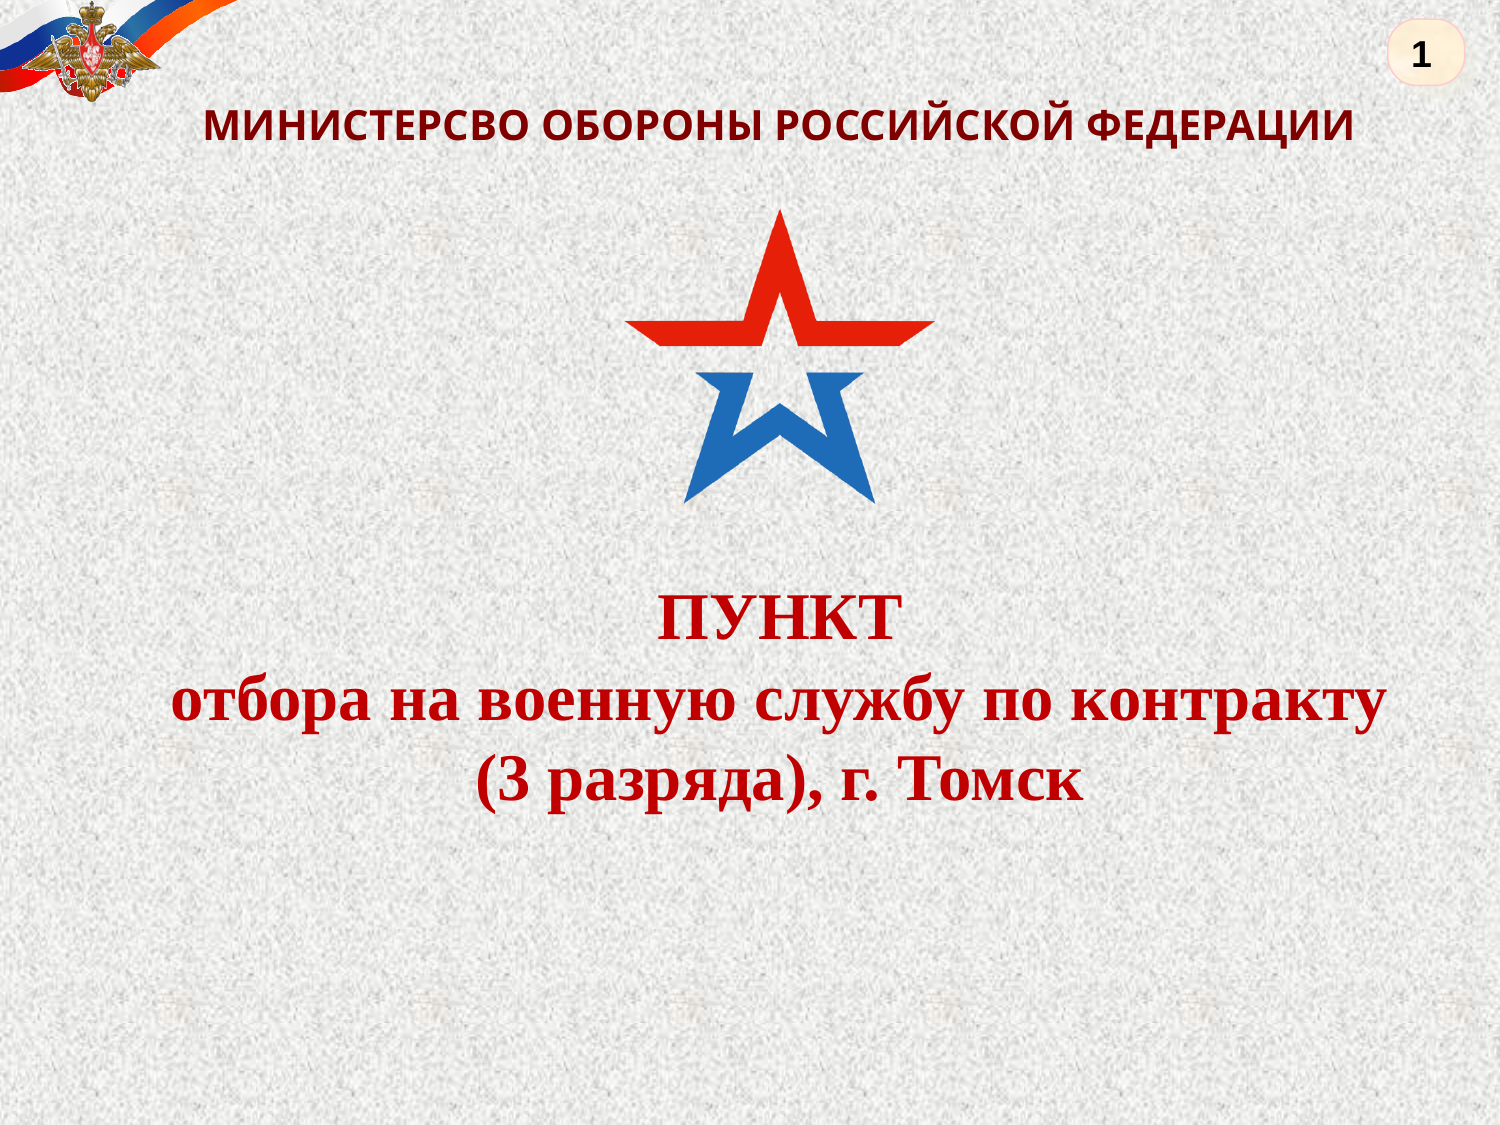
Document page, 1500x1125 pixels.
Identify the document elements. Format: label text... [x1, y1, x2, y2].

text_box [0, 0, 242, 105]
text_box ПУНКТ отбора на военную службу по контракту (3 разряда), г. Томск [155, 565, 1405, 901]
text_box МИНИСТЕРСВО ОБОРОНЫ РОССИЙСКОЙ ФЕДЕРАЦИИ [103, 91, 1456, 156]
picture [0, 0, 1500, 1125]
text_box 1 [1387, 19, 1465, 86]
